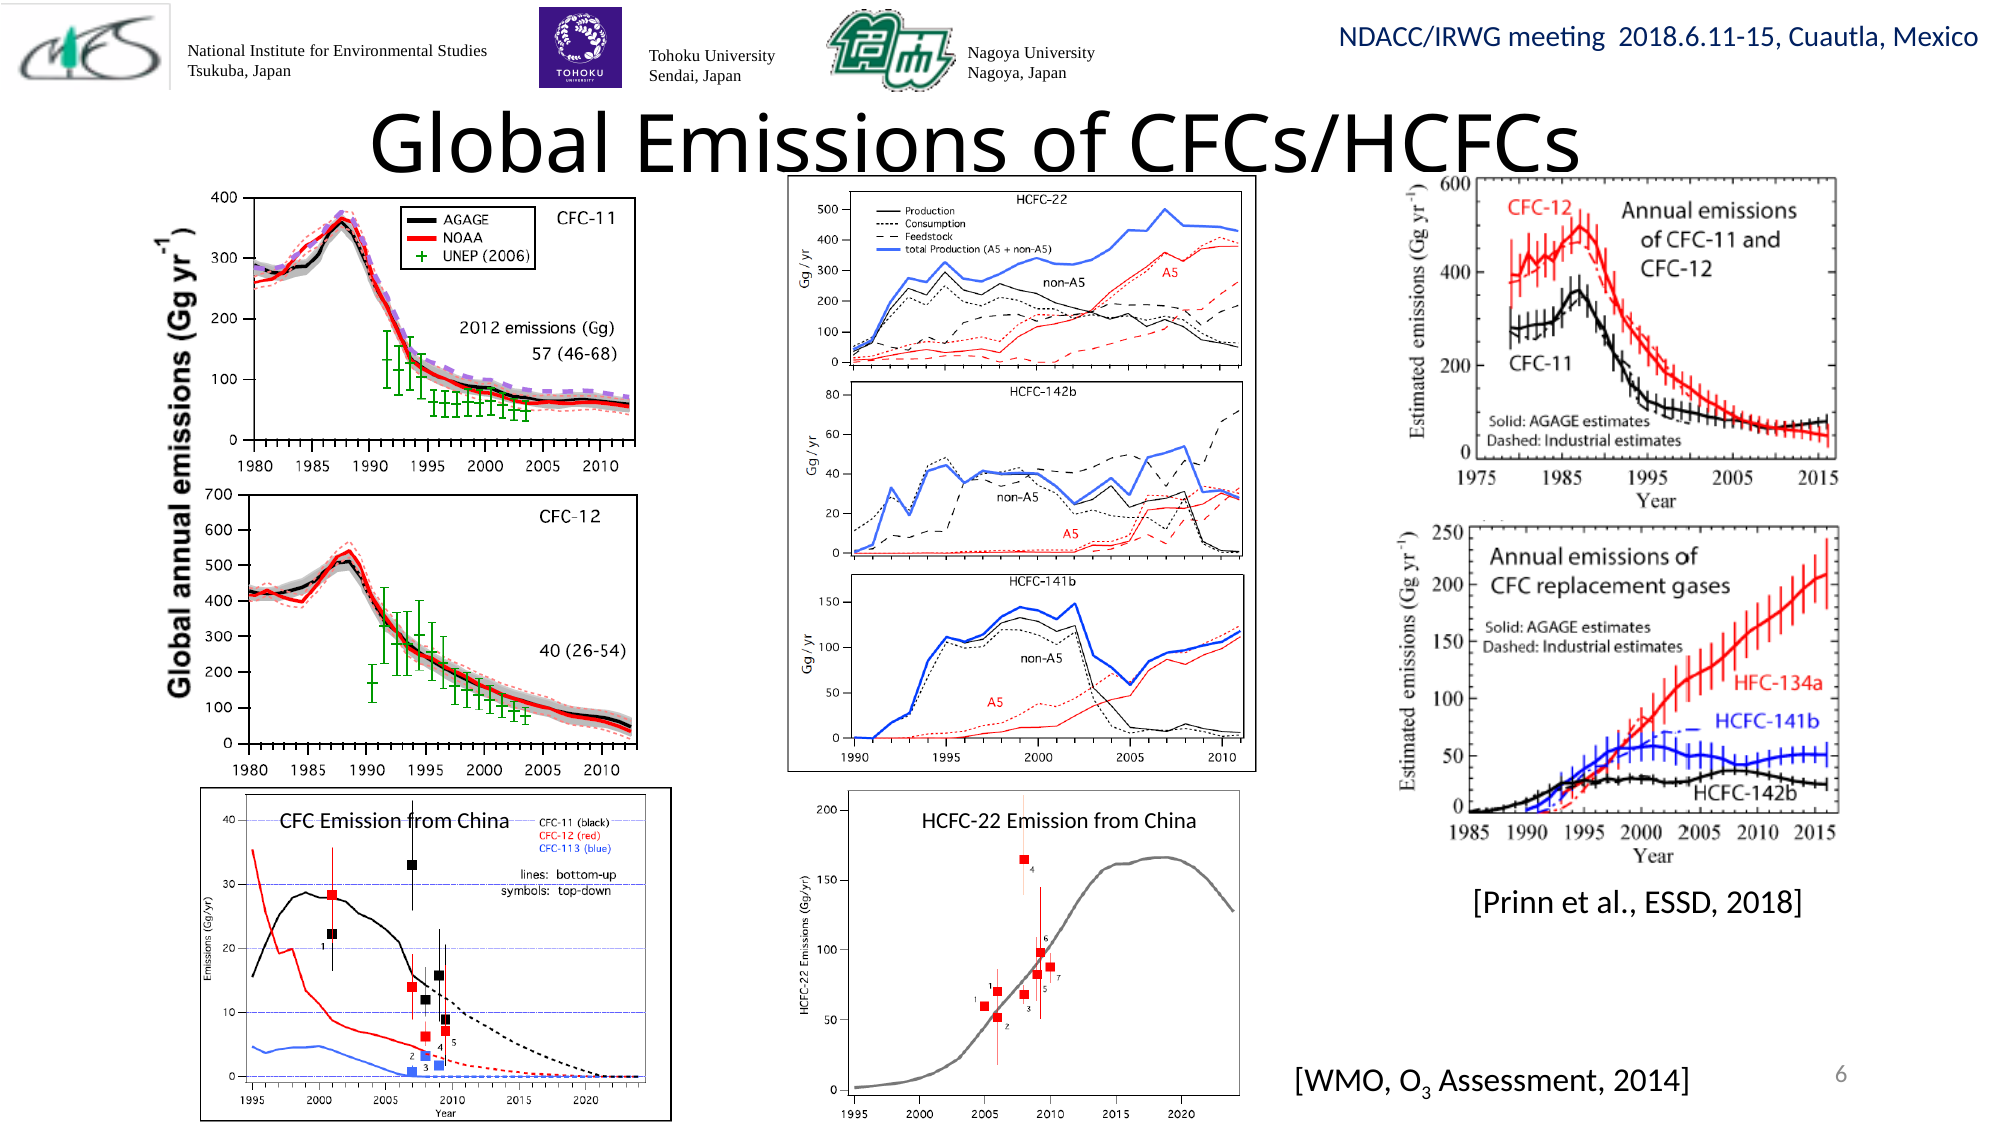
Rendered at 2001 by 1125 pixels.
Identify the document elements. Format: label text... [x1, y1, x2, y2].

picture [208, 184, 641, 477]
picture [149, 219, 677, 1125]
text_box [WMO, O3 Assessment, 2014] [1279, 1050, 1706, 1111]
picture [539, 7, 622, 54]
picture [784, 172, 1260, 776]
title Global Emissions of CFCs/HCFCs [353, 54, 1647, 238]
picture [1394, 520, 1844, 870]
text_box [Prinn et al., ESSD, 2018] [1457, 873, 1819, 928]
slide_number 6 [1412, 1042, 1863, 1103]
picture [1402, 172, 1844, 514]
picture [826, 9, 956, 54]
picture [799, 786, 1243, 1120]
picture [1, 2, 174, 90]
